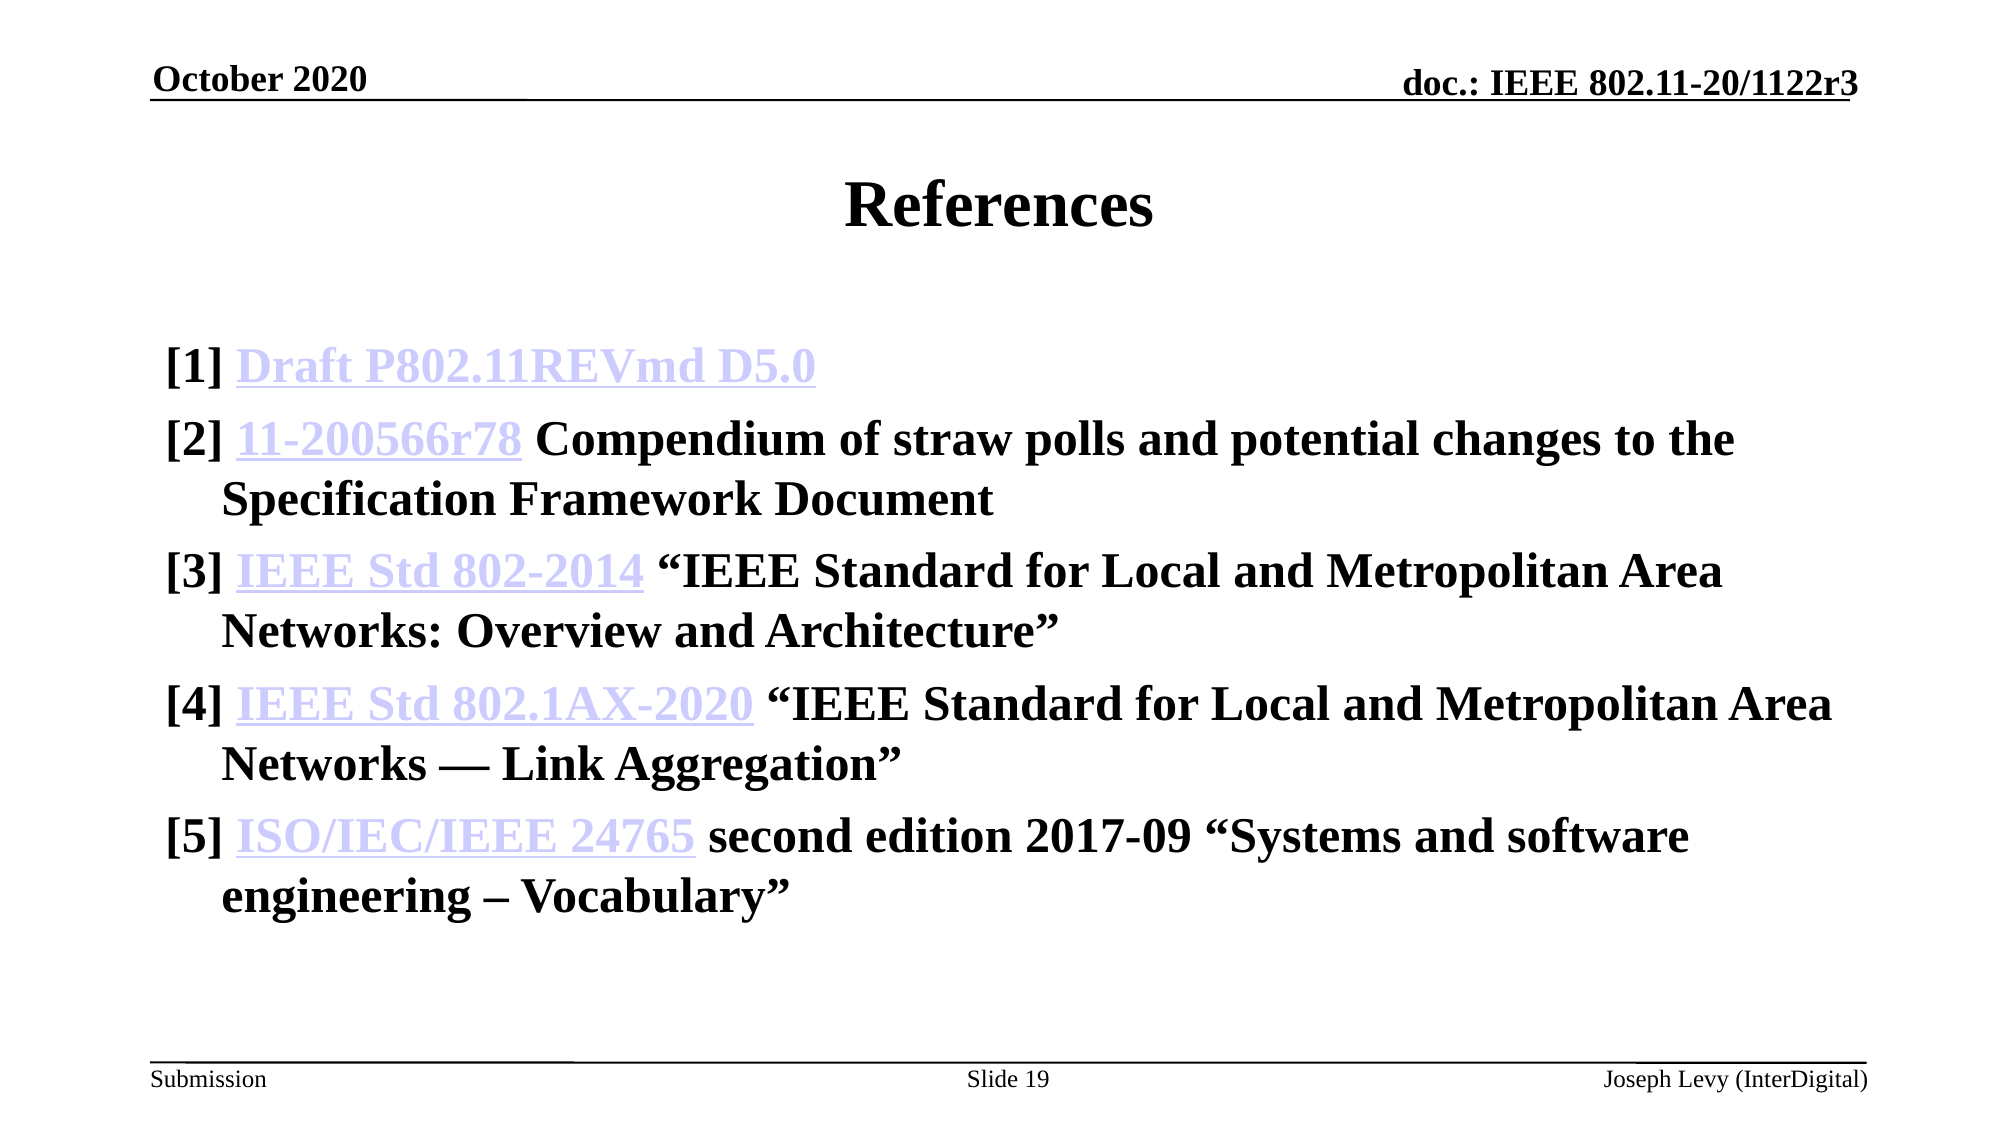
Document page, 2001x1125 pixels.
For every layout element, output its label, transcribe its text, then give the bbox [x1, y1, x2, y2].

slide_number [152, 54, 563, 100]
footer Joseph Levy (InterDigital) [1171, 1061, 1869, 1093]
list [1] Draft P802.11REVmd D5.0 [2] 11-200566r78 Compendium of straw polls and potential changes to the Specification Framework Document [3] IEEE Std 802-2014 “IEEE Standard for Local and Metropolitan Area Networks: Overview and Architecture” [4] IEEE Std 802.1AX-2020 “IEEE Standard for Local and Metropolitan Area Networks — Link Aggregation” [5] ISO/IEC/IEEE 24765 second edition 2017-09 “Systems and software engineering – Vocabulary” [149, 324, 1850, 1000]
slide_number Slide 19 [950, 1061, 1067, 1123]
title References [149, 112, 1850, 288]
